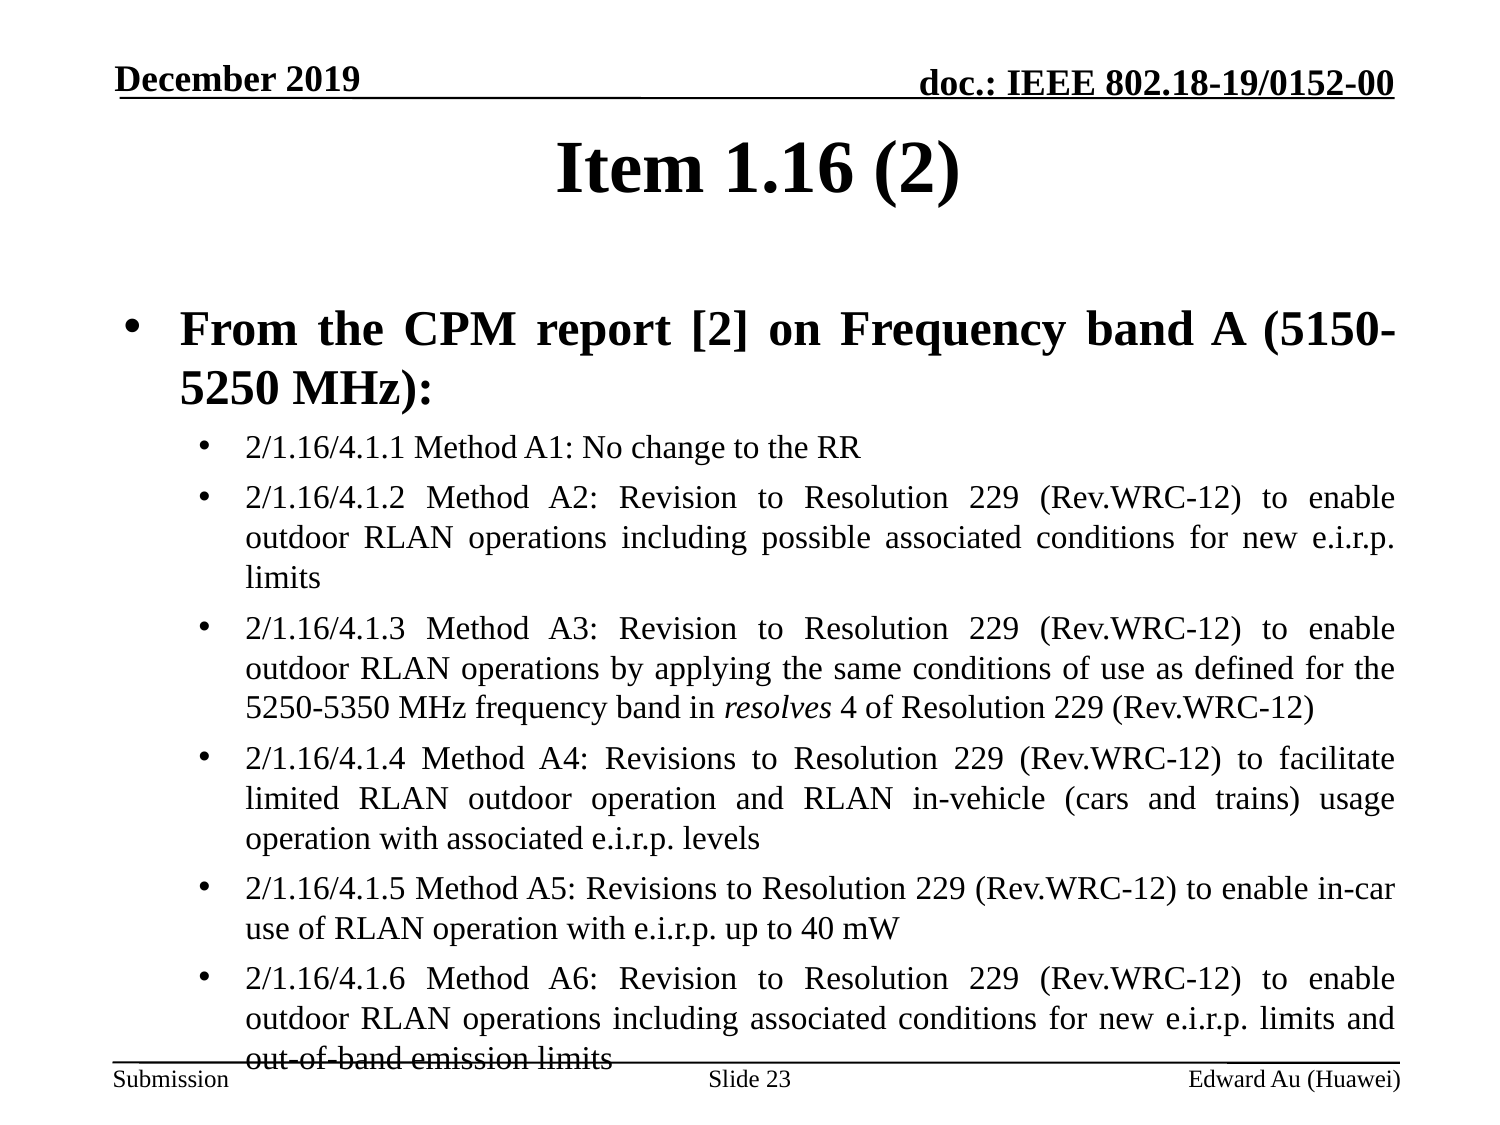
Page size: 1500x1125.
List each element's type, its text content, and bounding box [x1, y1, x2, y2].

title Item 1.16 (2) [120, 99, 1396, 226]
footer Edward Au (Huawei) [902, 1061, 1402, 1093]
list From the CPM report [2] on Frequency band A (5150-5250 MHz): 2/1.16/4.1.1 Method A1: No change to the RR 2/1.16/4.1.2 Method A2: Revision to Resolution 229 (Rev.WRC-12) to enable outdoor RLAN operations including possible associated conditions for new e.i.r.p. limits 2/1.16/4.1.3 Method A3: Revision to Resolution 229 (Rev.WRC-12) to enable outdoor RLAN operations by applying the same conditions of use as defined for the 5250-5350 MHz frequency band in resolves 4 of Resolution 229 (Rev.WRC-12) 2/1.16/4.1.4 Method A4: Revisions to Resolution 229 (Rev.WRC-12) to facilitate limited RLAN outdoor operation and RLAN in-vehicle (cars and trains) usage operation with associated e.i.r.p. levels 2/1.16/4.1.5 Method A5: Revisions to Resolution 229 (Rev.WRC-12) to enable in-car use of RLAN operation with e.i.r.p. up to 40 mW 2/1.16/4.1.6 Method A6: Revision to Resolution 229 (Rev.WRC-12) to enable outdoor RLAN operations including associated conditions for new e.i.r.p. limits and out-of-band emission limits [108, 287, 1413, 951]
slide_number Slide 23 [699, 1061, 800, 1123]
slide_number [114, 54, 493, 100]
